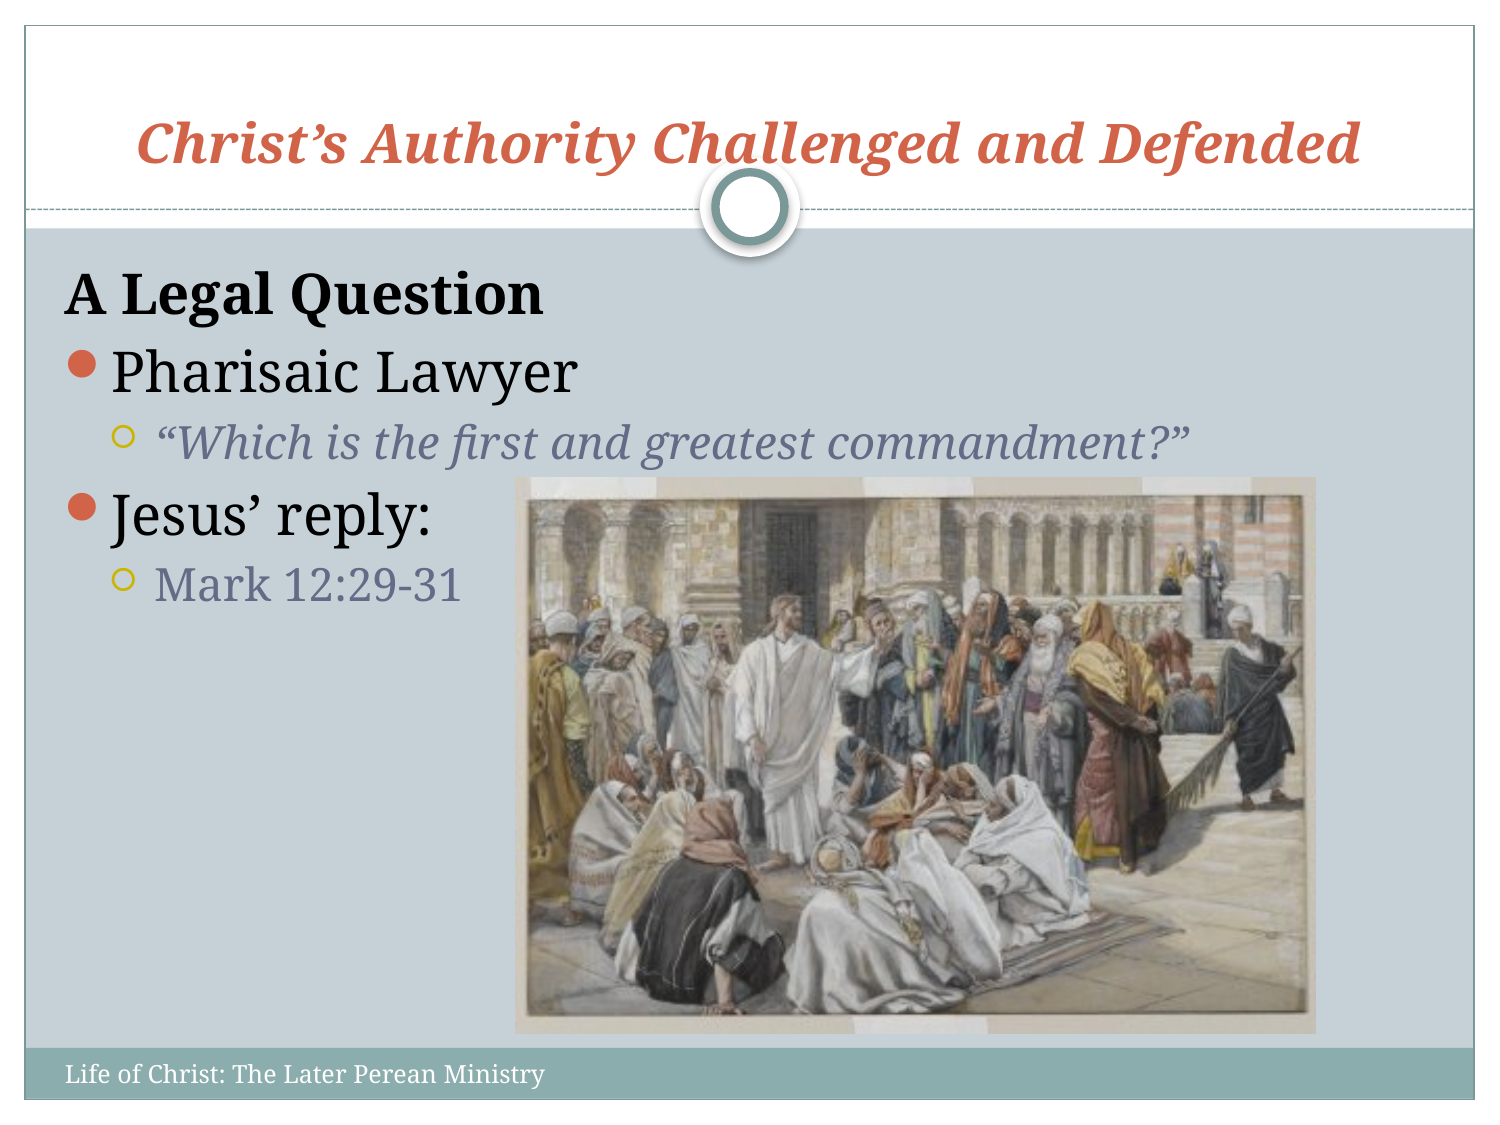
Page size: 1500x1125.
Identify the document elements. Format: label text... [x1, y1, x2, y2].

list A Legal Question Pharisaic Lawyer “Which is the first and greatest commandment?” Jesus’ reply: Mark 12:29-31 [49, 250, 1450, 1001]
title Christ’s Authority Challenged and Defended [49, 57, 1450, 182]
picture [515, 477, 1316, 1035]
footer Life of Christ: The Later Perean Ministry [50, 1051, 866, 1112]
